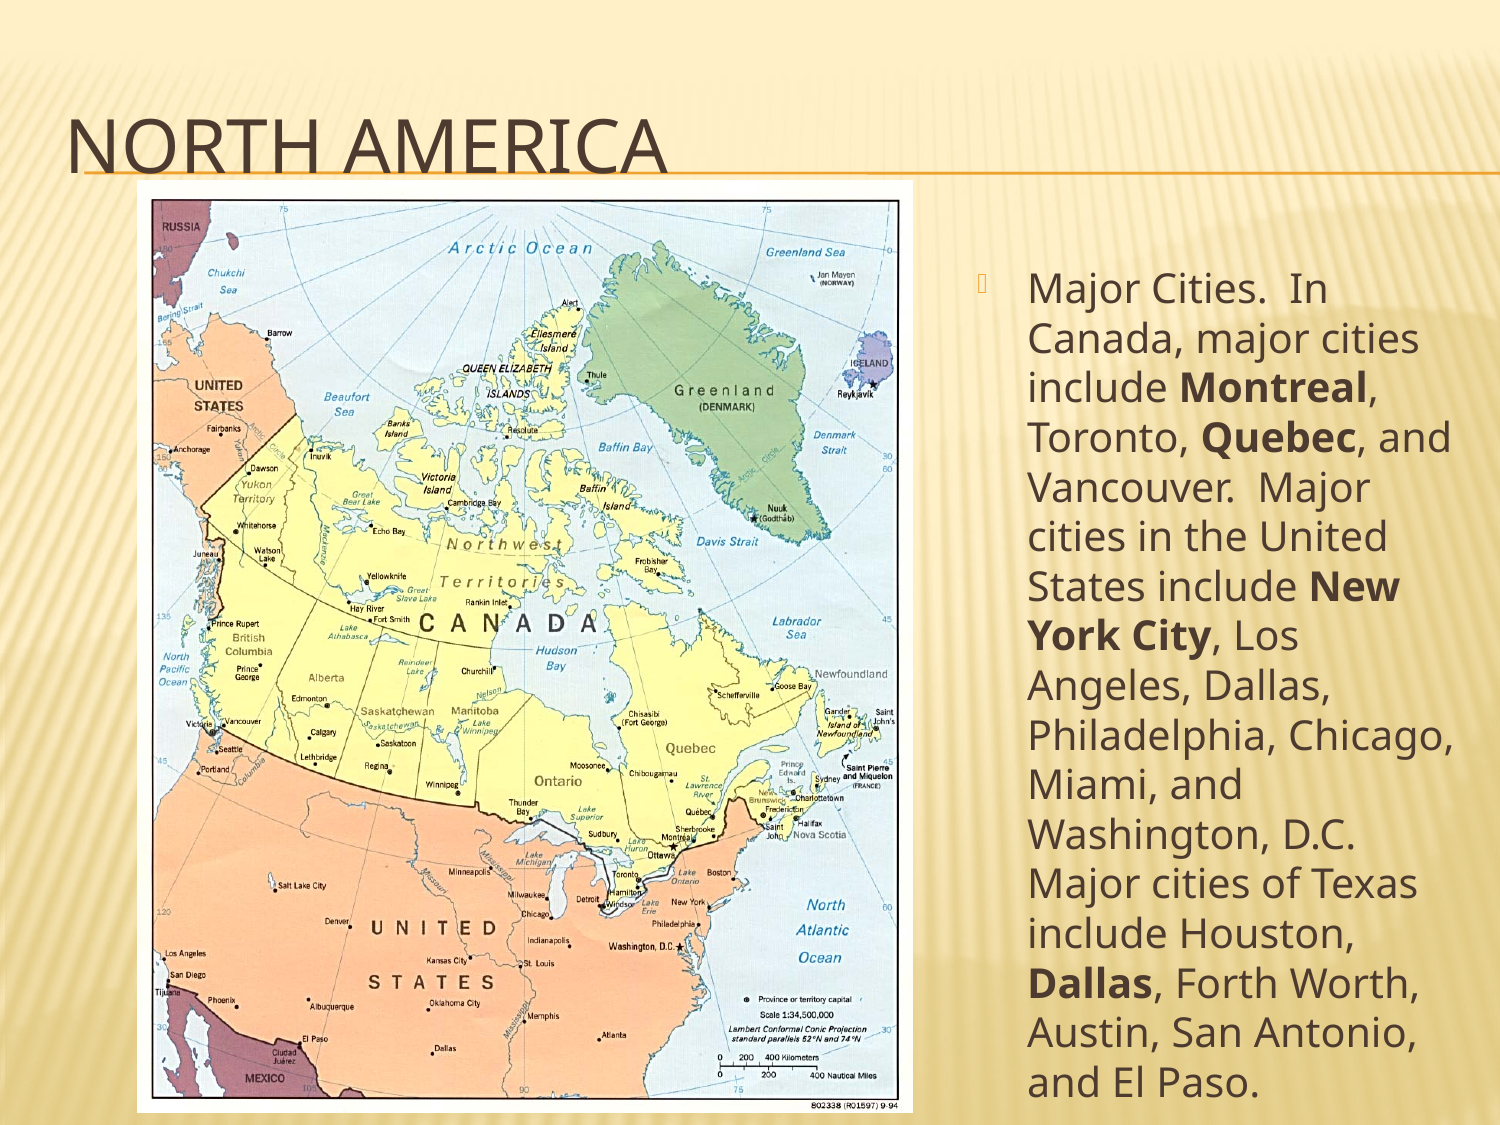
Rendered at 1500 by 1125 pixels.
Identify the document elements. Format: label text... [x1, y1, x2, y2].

title North America [50, 75, 1475, 213]
list Major Cities. In Canada, major cities include Montreal, Toronto, Quebec, and Vancouver. Major cities in the United States include New York City, Los Angeles, Dallas, Philadelphia, Chicago, Miami, and Washington, D.C. Major cities of Texas include Houston, Dallas, Forth Worth, Austin, San Antonio, and El Paso. [962, 254, 1475, 1125]
picture [137, 179, 913, 1113]
